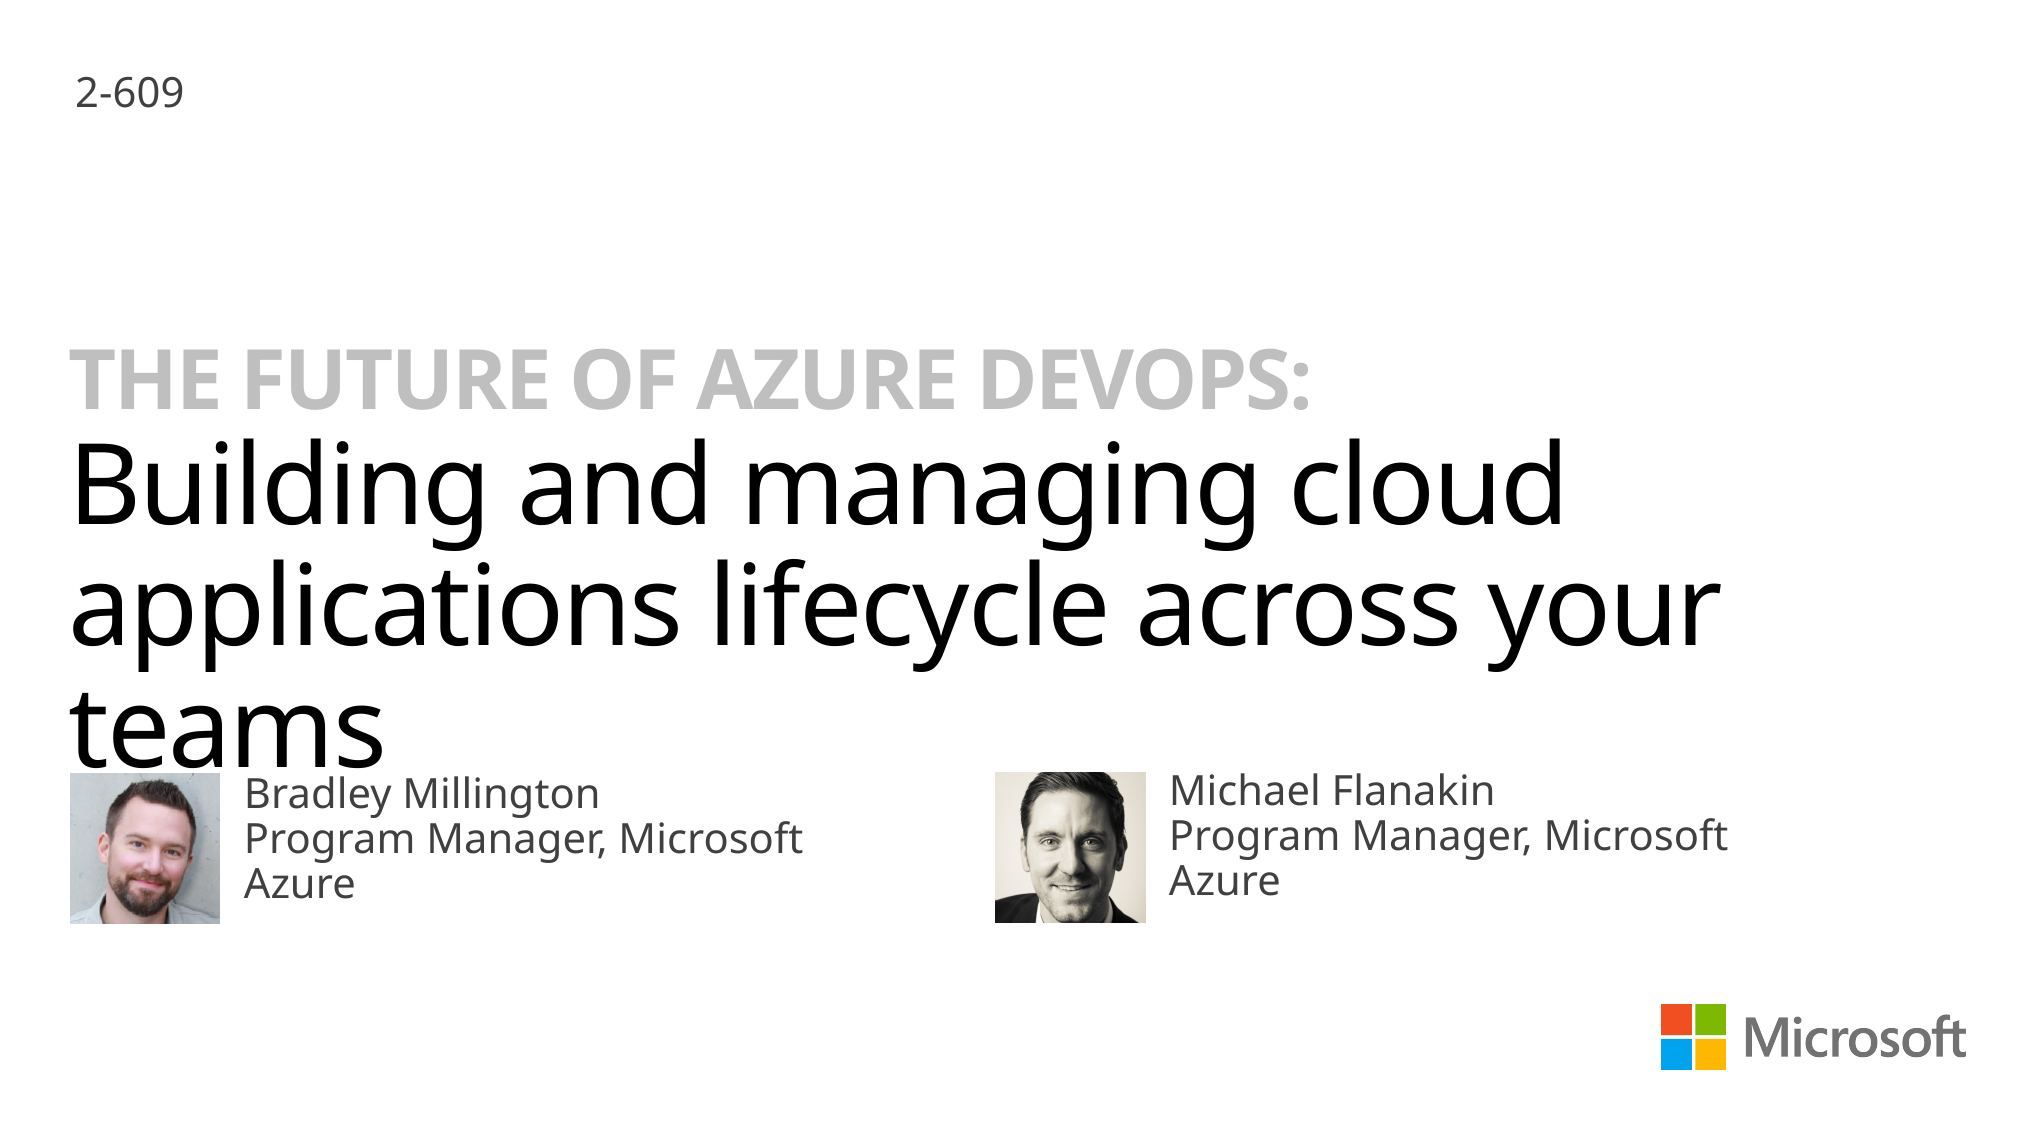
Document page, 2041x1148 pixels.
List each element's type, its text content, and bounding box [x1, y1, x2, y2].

text_box 2-609 [45, 48, 495, 139]
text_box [69, 772, 1858, 926]
picture [1661, 1004, 1966, 1070]
title The future of Azure devops: Building and managing cloud applications lifecycle across your teams [45, 322, 1996, 624]
